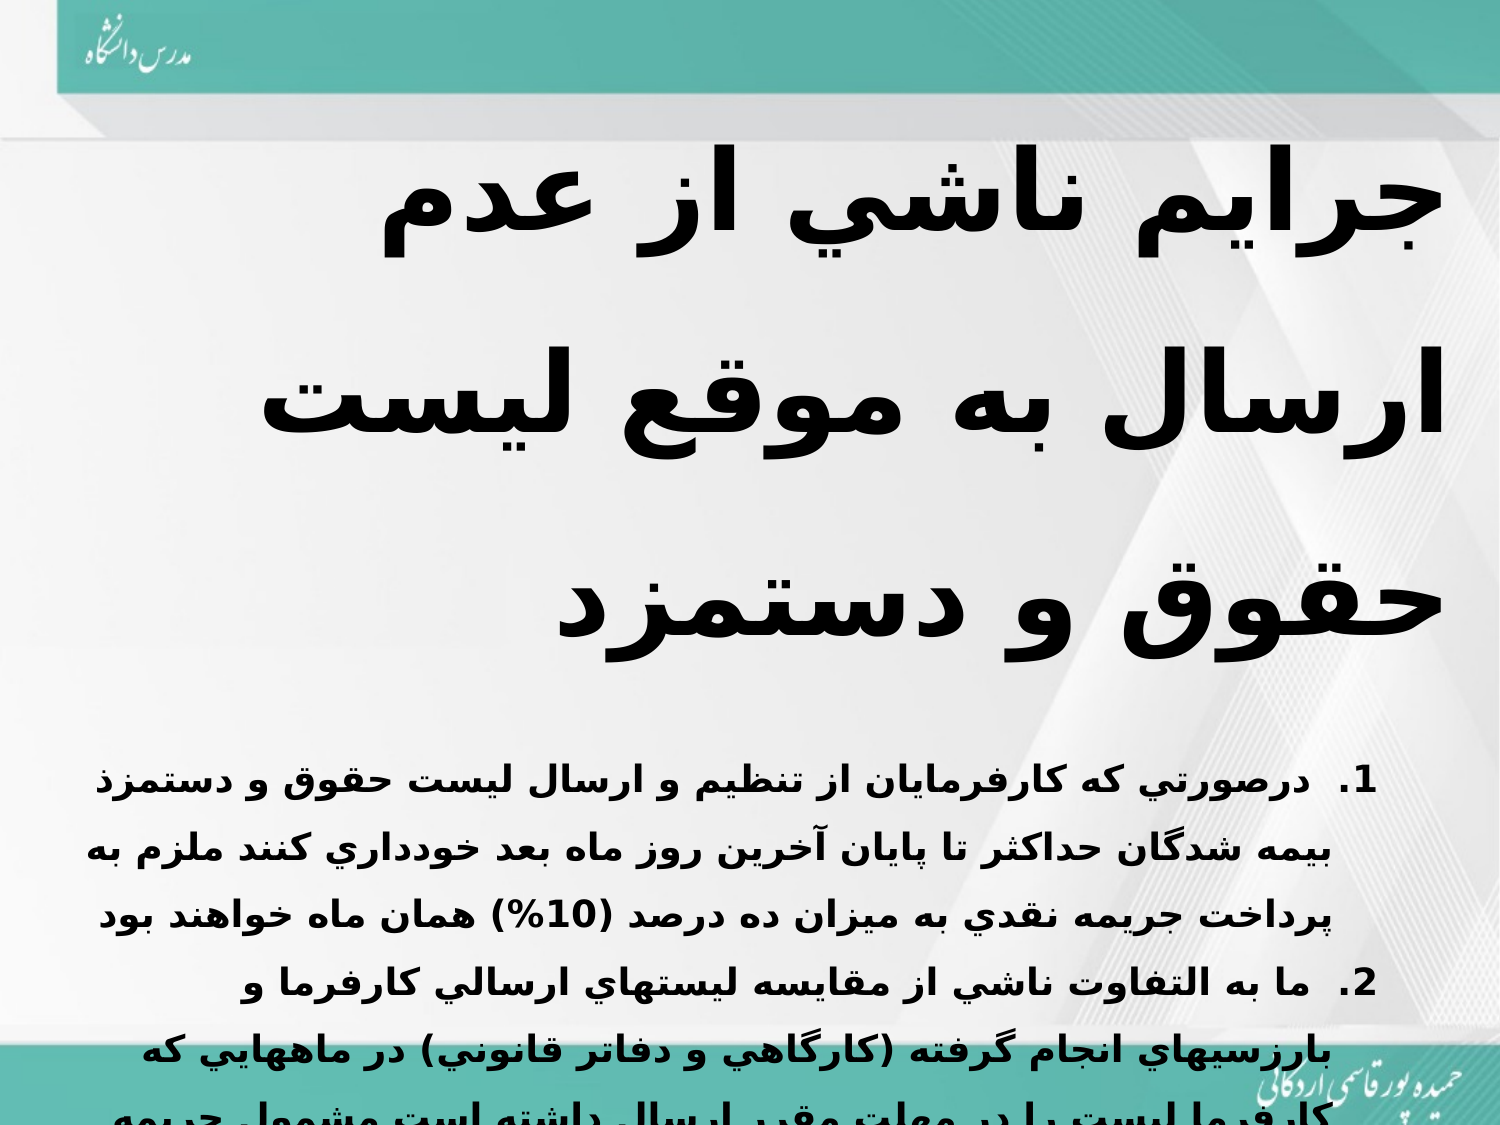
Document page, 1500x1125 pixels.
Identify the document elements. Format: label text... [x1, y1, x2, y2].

picture [0, 0, 1500, 1125]
text_box جرايم ناشي از عدم ارسال به موقع ليست حقوق و دستمزد 1. درصورتي که کارفرمايان از تنظيم و ارسال ليست حقوق و دستمزذ بيمه شدگان حداکثر تا پايان آخرين روز ماه بعد خودداري کنند ملزم به پرداخت جريمه نقدي به ميزان ده درصد (10%) همان ماه خواهند بود 2. ما به التفاوت ناشي از مقايسه ليستهاي ارسالي کارفرما و بارزسيهاي انجام گرفته (کارگاهي و دفاتر قانوني) در ماههايي که کارفرما ليست را در مهلت مقرر ارسال داشته است مشمول جريمه عدم ارسال ليست نمي گردد. بديهي است چنانچه کارفرما ليست برخي از ماهها را خارج از مهلت مقرر قانوني و با تاخير ارسال نموده باشد منحصراً جريمه تاخير ليستهاي ارسال شده محاسبه و اخذ مي گردد. 3. درمورد آن دسته از کارفرمايان که بطور کلي از ارسال ليست کارکنان خود به سازمان امتناع و يا برخي از ماهها ليست ارسال نمي نمايند، مشمول جريمه عدم ارسال ليست به ميزان حق بيمه همان ماه طبق بازرسيهاي انجام شده مي باشند. [25, 42, 1467, 1125]
